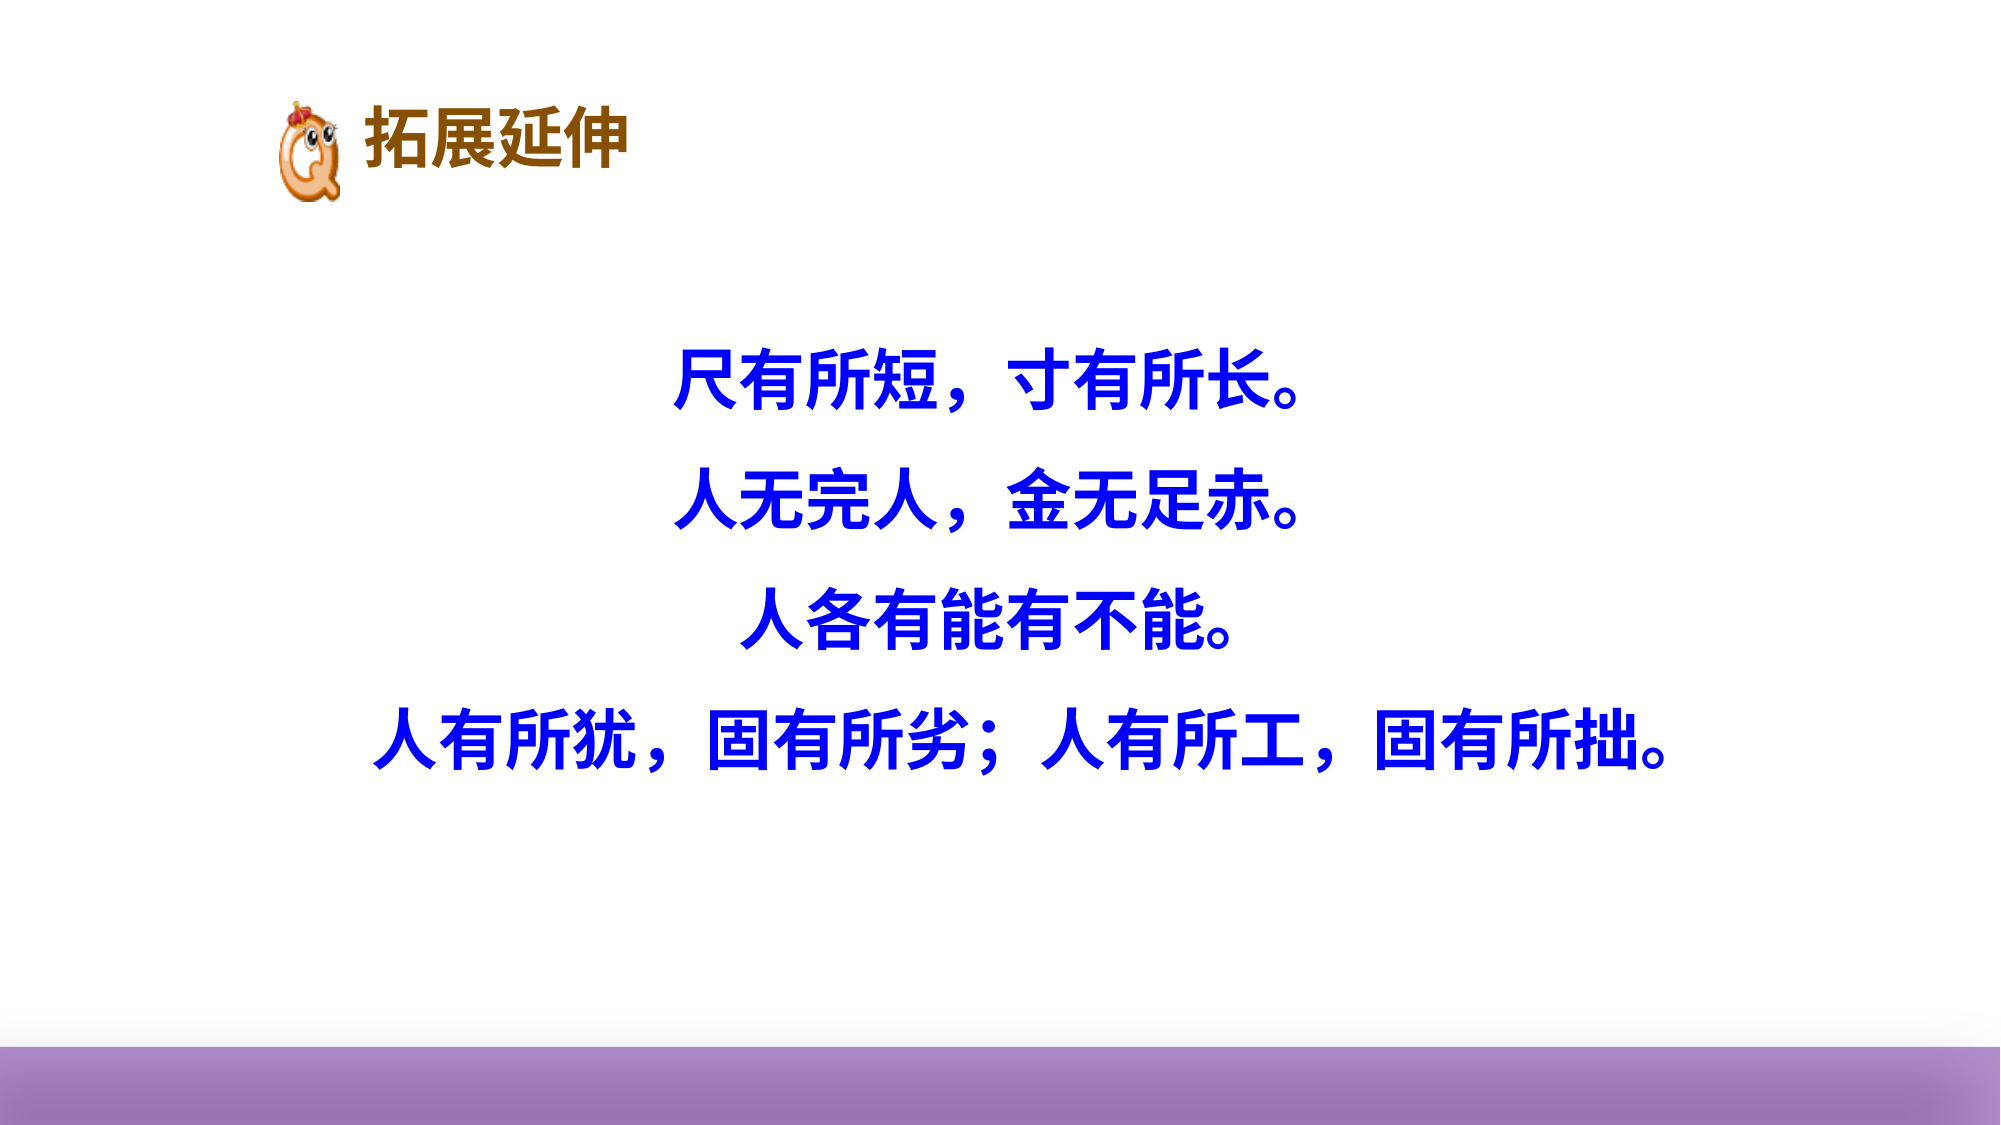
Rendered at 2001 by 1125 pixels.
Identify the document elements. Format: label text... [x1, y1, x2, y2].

text_box 拓展延伸 [352, 89, 670, 182]
picture [279, 101, 340, 202]
text_box 尺有所短，寸有所长。 人无完人，金无足赤。 人各有能有不能。 人有所犹，固有所劣；人有所工，固有所拙。 [343, 290, 1668, 786]
